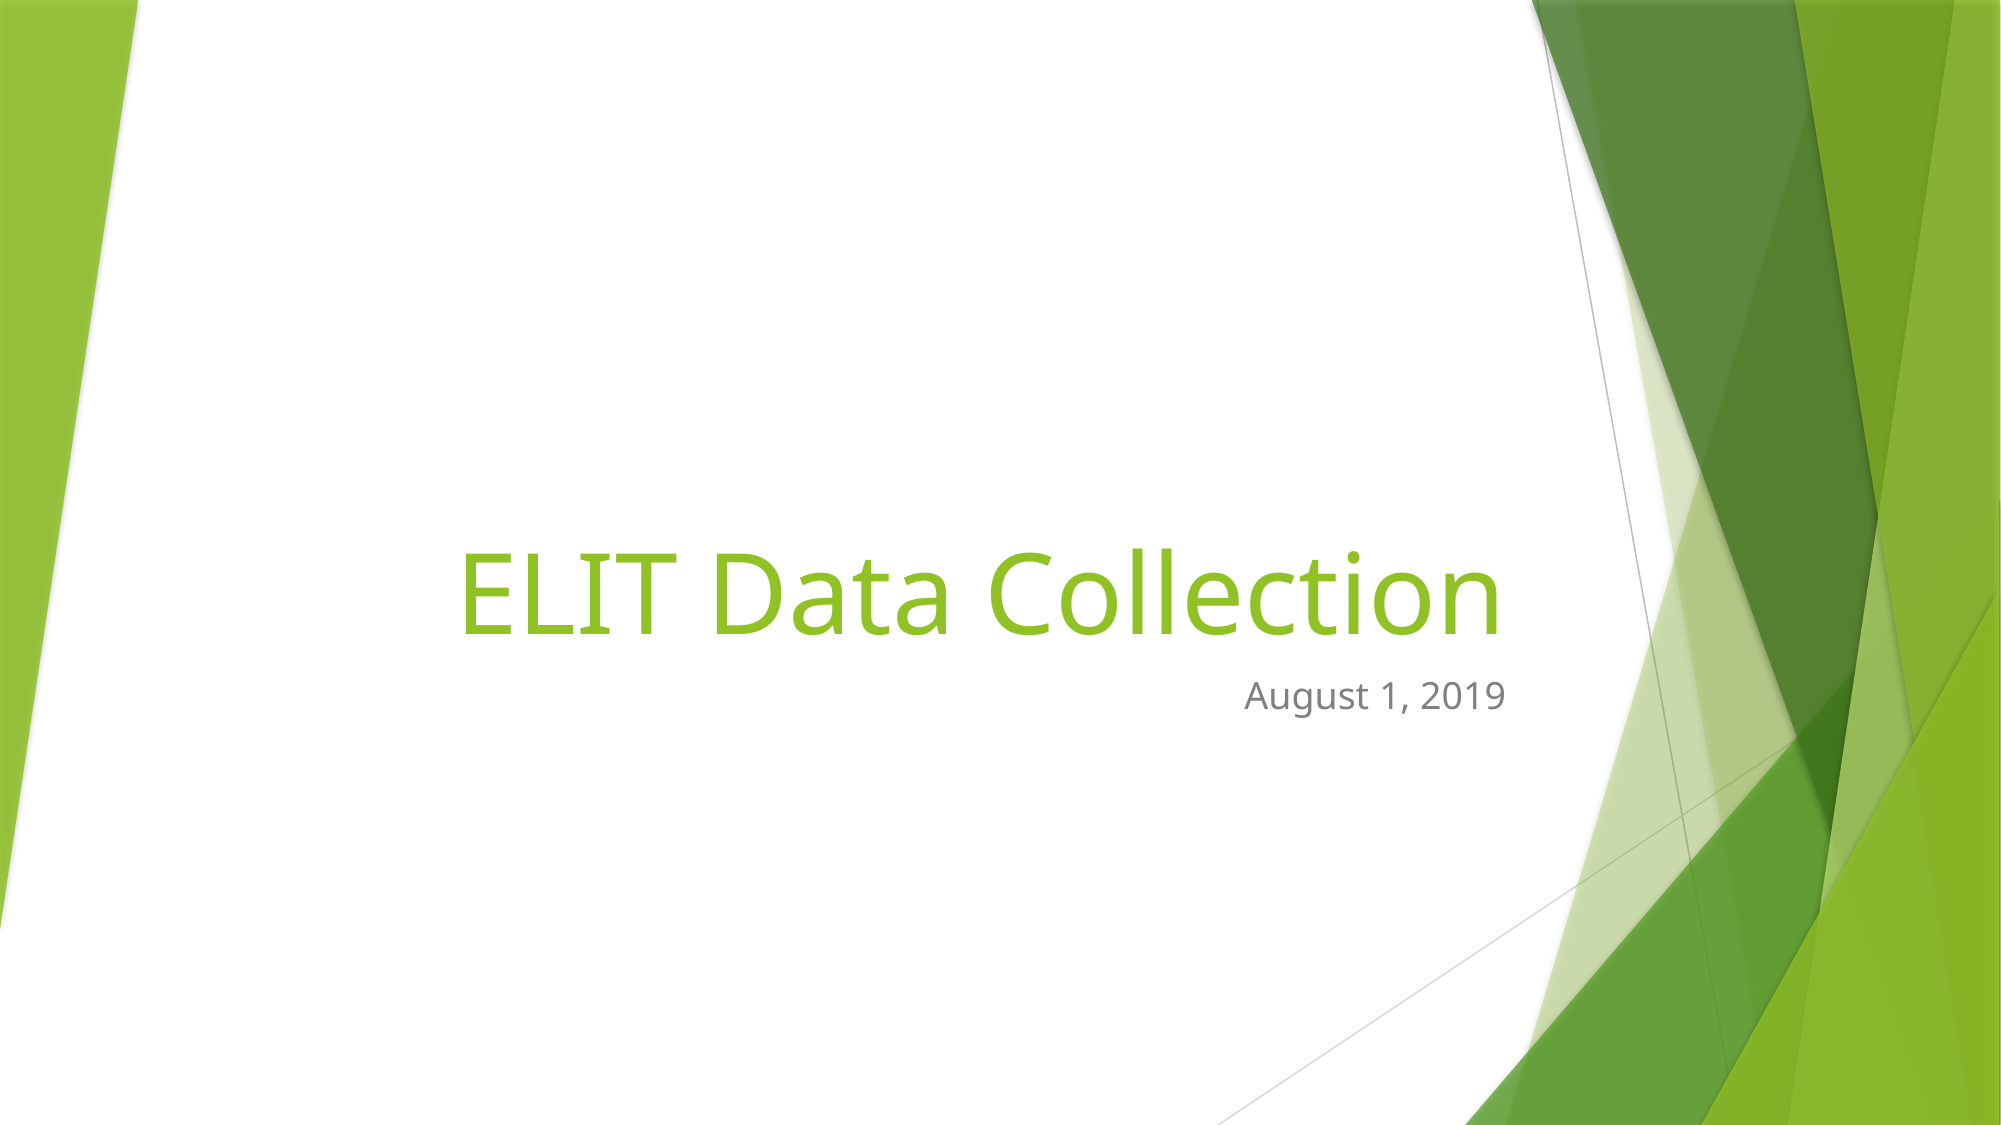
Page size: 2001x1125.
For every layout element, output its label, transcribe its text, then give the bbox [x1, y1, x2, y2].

title ELIT Data Collection [247, 394, 1522, 664]
subtitle August 1, 2019 [247, 664, 1522, 845]
